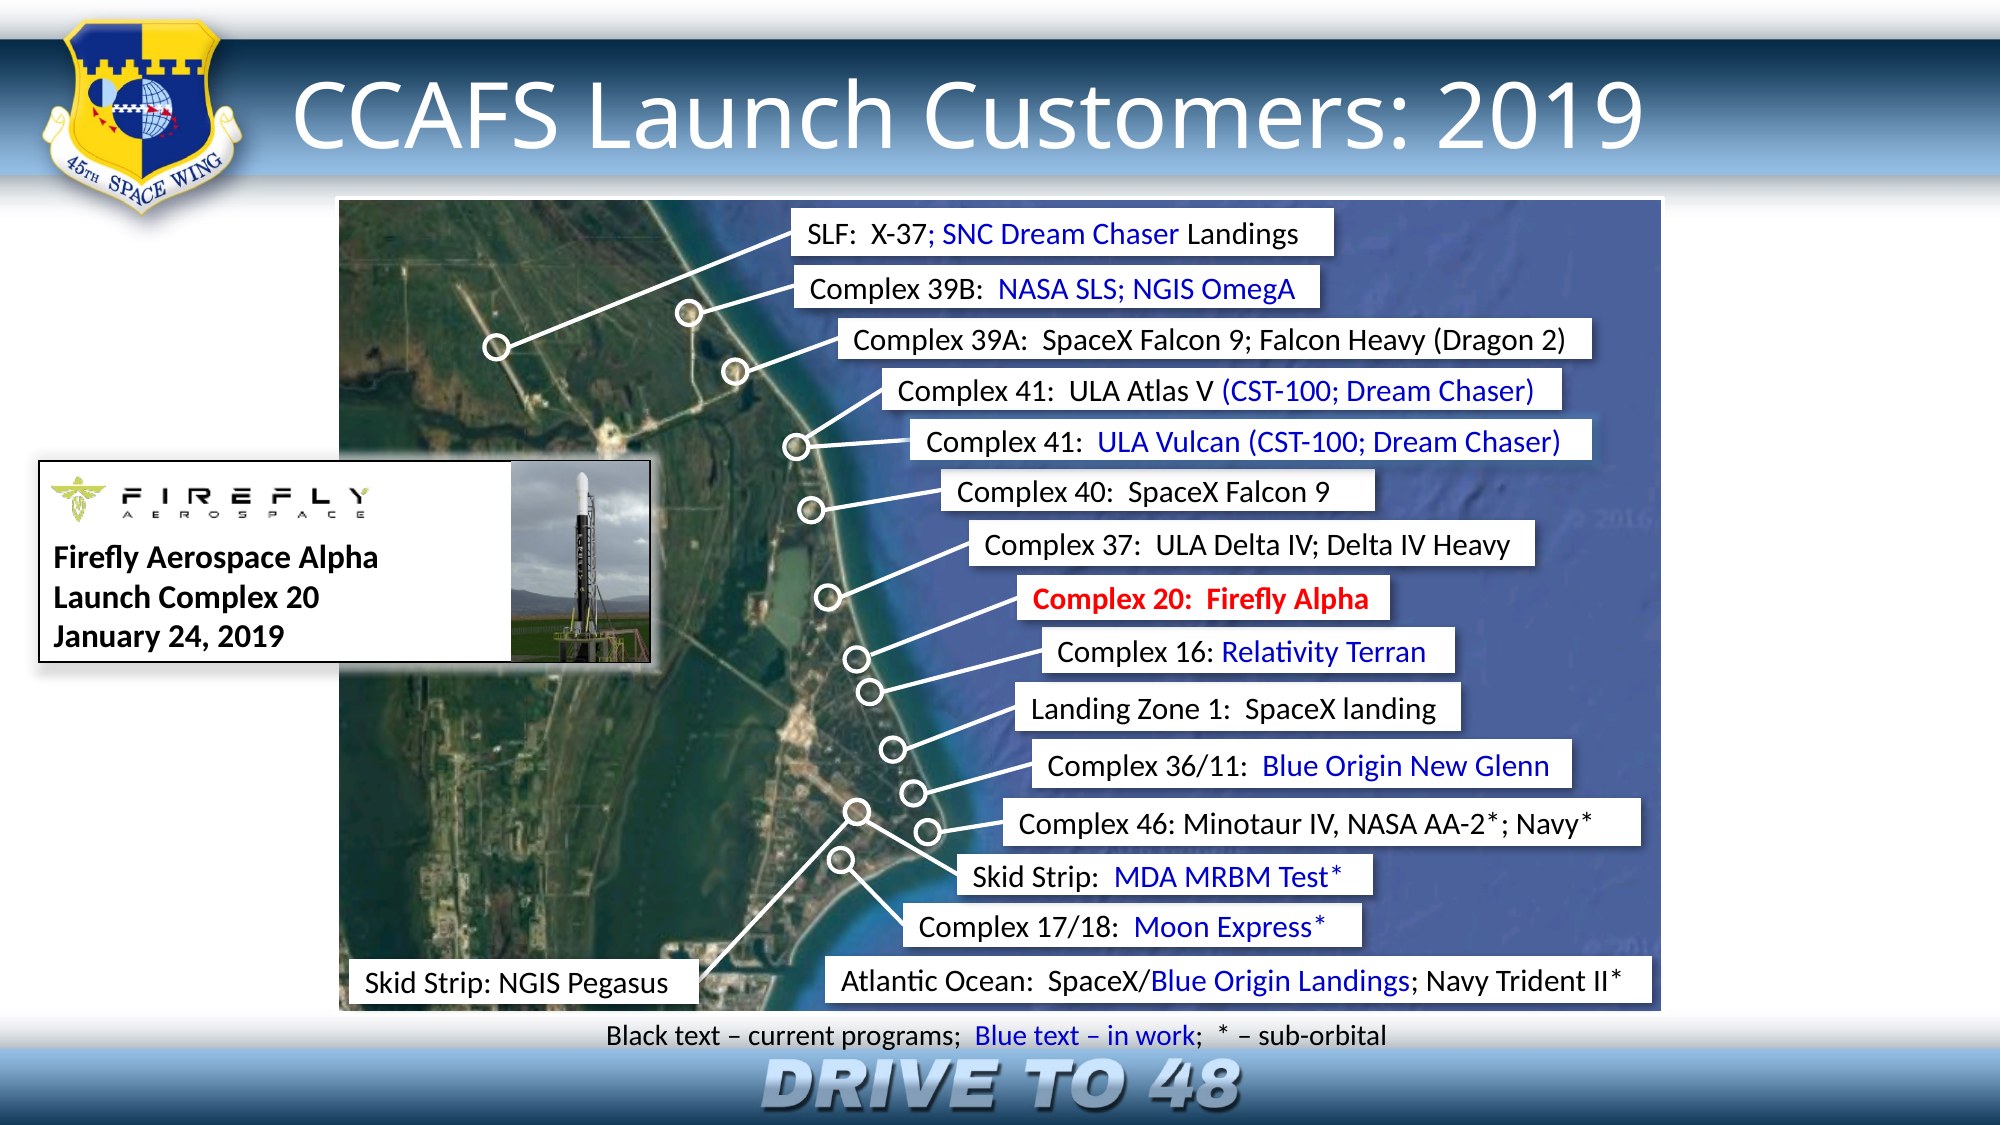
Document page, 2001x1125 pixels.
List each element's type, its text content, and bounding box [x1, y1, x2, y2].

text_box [865, 820, 958, 875]
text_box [925, 763, 1033, 794]
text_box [808, 439, 912, 447]
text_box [38, 461, 650, 662]
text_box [870, 597, 1019, 655]
text_box Black text – current programs; Blue text – in work; * – sub-orbital [591, 1016, 1409, 1059]
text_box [697, 820, 849, 982]
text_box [508, 232, 793, 348]
title CCAFS Launch Customers: 2019 [275, 10, 2000, 228]
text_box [904, 706, 1017, 750]
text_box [881, 650, 1043, 692]
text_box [849, 868, 905, 926]
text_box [747, 338, 839, 372]
picture [0, 0, 2000, 1125]
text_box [338, 199, 1661, 1012]
